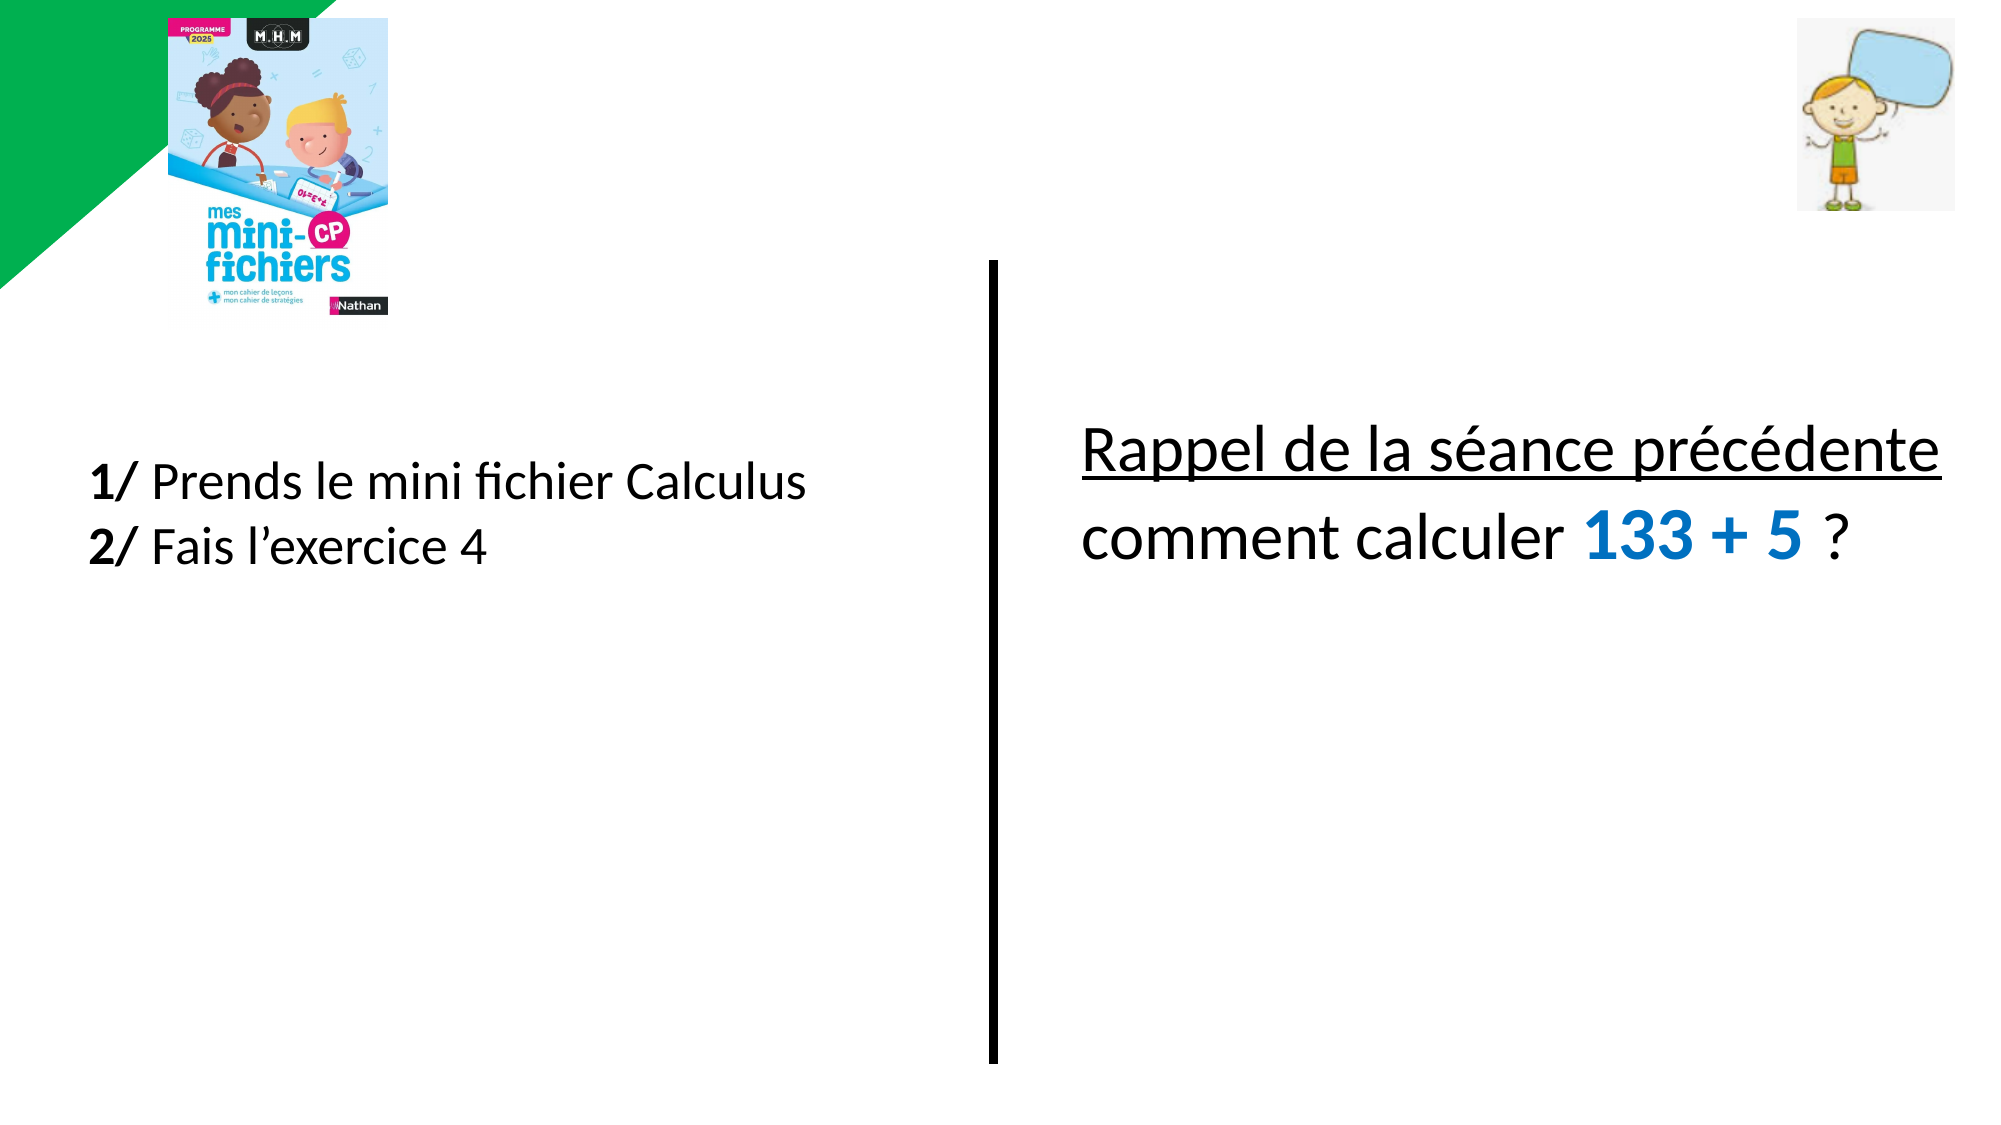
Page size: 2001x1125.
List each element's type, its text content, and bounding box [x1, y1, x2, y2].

picture [1797, 18, 1955, 211]
picture [168, 18, 388, 330]
text_box Rappel de la séance précédente comment calculer 133 + 5 ? [1066, 397, 2000, 583]
text_box [0, 0, 337, 290]
text_box 1/ Prends le mini fichier Calculus 2/ Fais l’exercice 4 [73, 437, 993, 583]
